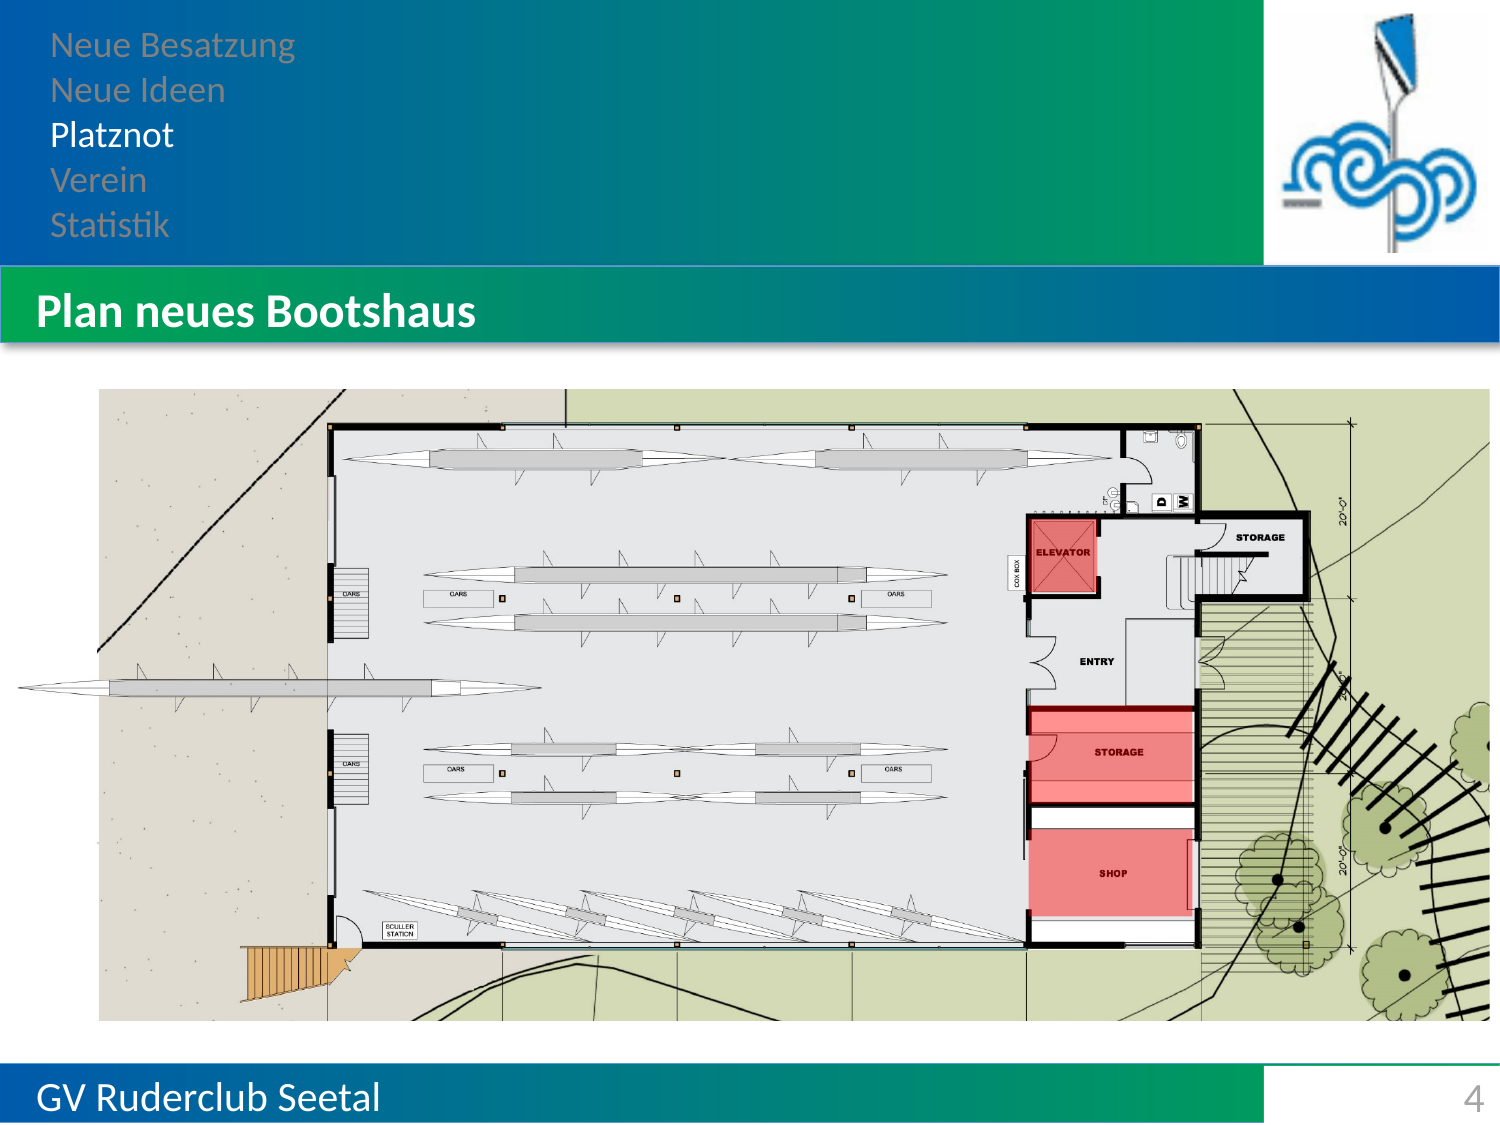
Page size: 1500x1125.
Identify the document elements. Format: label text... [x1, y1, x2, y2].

title Plan neues Bootshaus [20, 277, 1489, 346]
text_box Neue Besatzung Neue Ideen Platznot Verein Statistik [35, 12, 354, 252]
picture [0, 389, 1490, 1021]
footer GV Ruderclub Seetal [20, 1064, 1042, 1124]
picture [1275, 12, 1489, 253]
slide_number 4 [1263, 1065, 1500, 1125]
